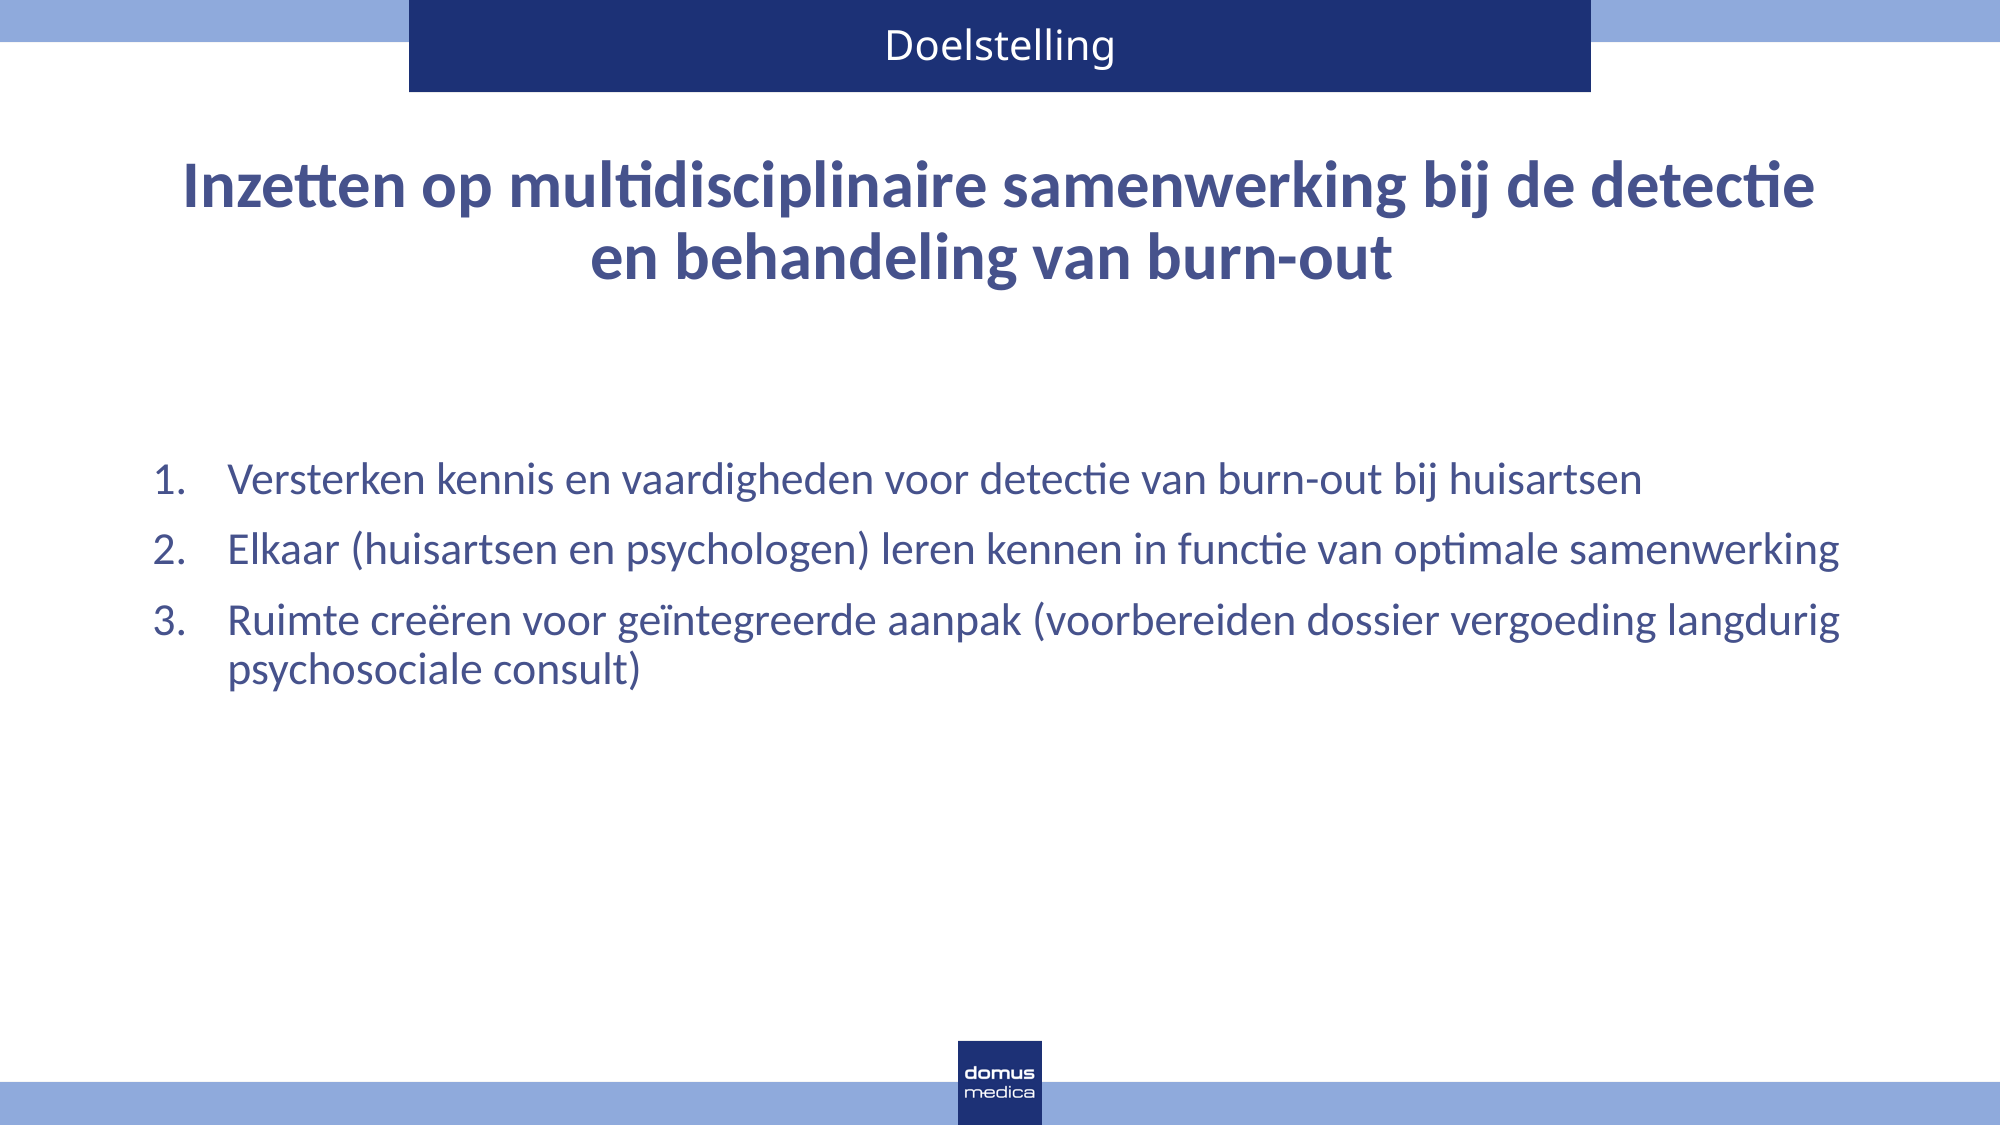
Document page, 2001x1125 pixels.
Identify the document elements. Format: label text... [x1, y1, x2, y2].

picture [0, 0, 2000, 1125]
list Inzetten op multidisciplinaire samenwerking bij de detectie en behandeling van burn-out Versterken kennis en vaardigheden voor detectie van burn-out bij huisartsen Elkaar (huisartsen en psychologen) leren kennen in functie van optimale samenwerking Ruimte creëren voor geïntegreerde aanpak (voorbereiden dossier vergoeding langdurig psychosociale consult) [137, 142, 1863, 1014]
title Doelstelling [408, 0, 1592, 94]
